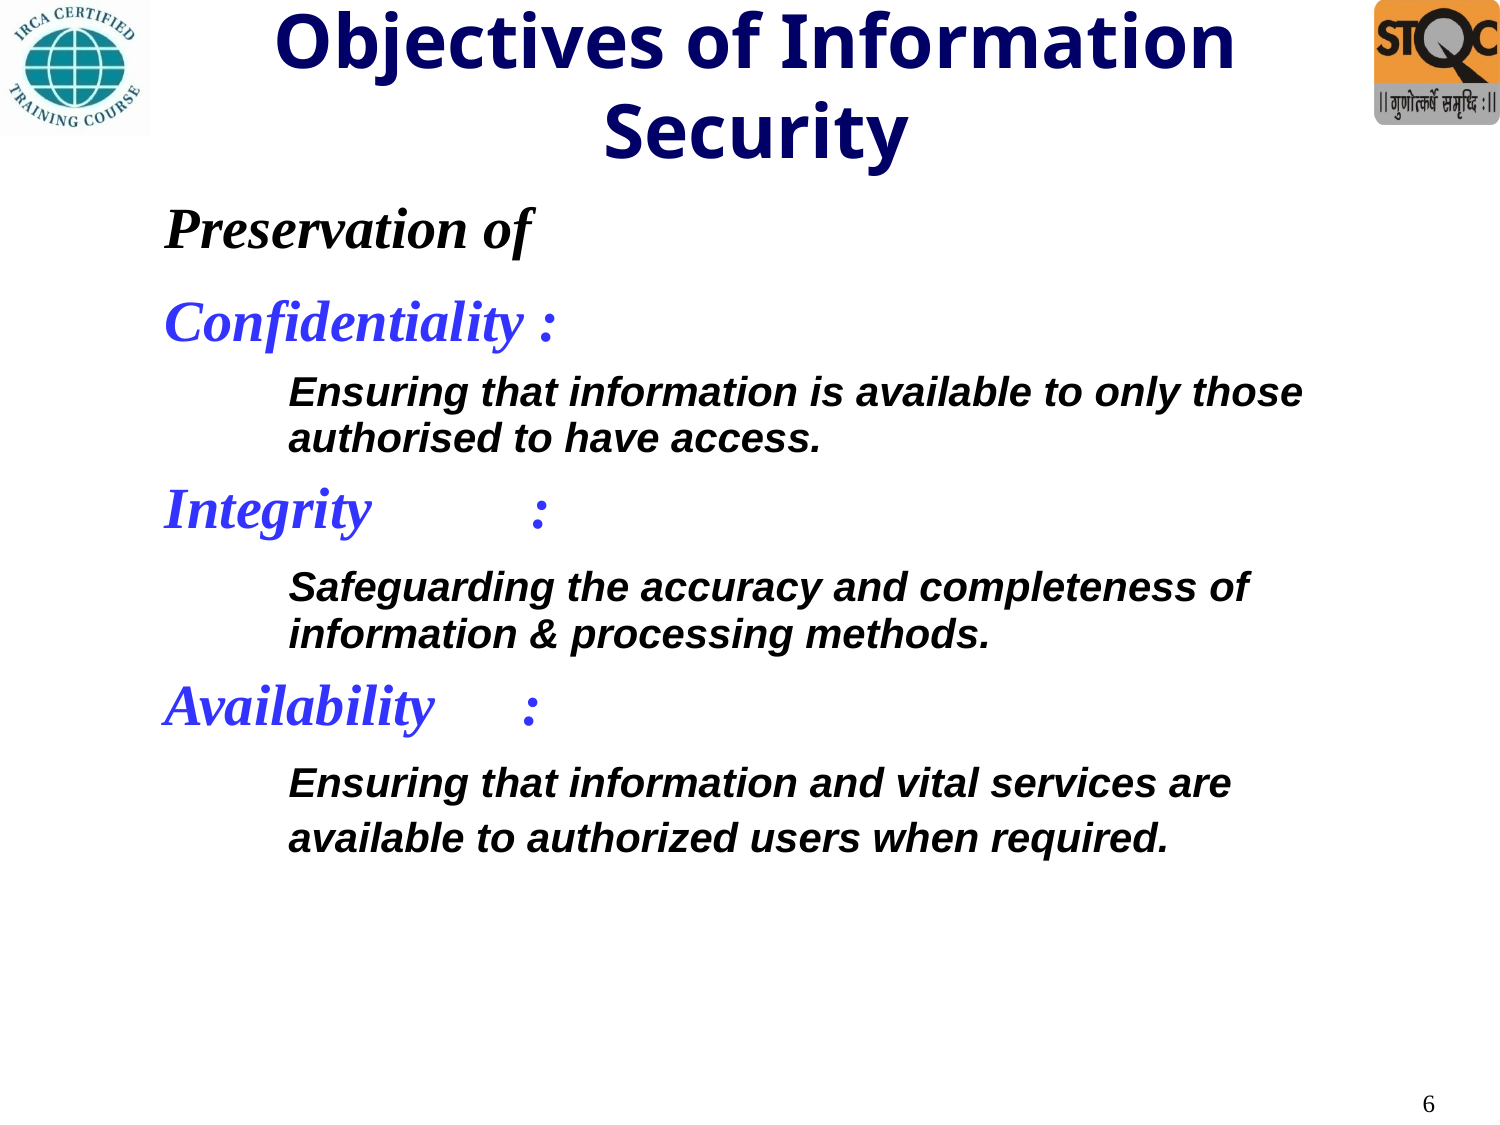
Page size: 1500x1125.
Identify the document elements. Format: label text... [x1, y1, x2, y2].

list Preservation of Confidentiality : Ensuring that information is available to only those authorised to have access. Integrity : Safeguarding the accuracy and completeness of information & processing methods. Availability : Ensuring that information and vital services are available to authorized users when required. [149, 187, 1426, 876]
picture [1374, 0, 1500, 125]
picture [0, 0, 150, 137]
title Objectives of Information Security [137, 23, 1376, 145]
slide_number 6 [1137, 1049, 1451, 1113]
